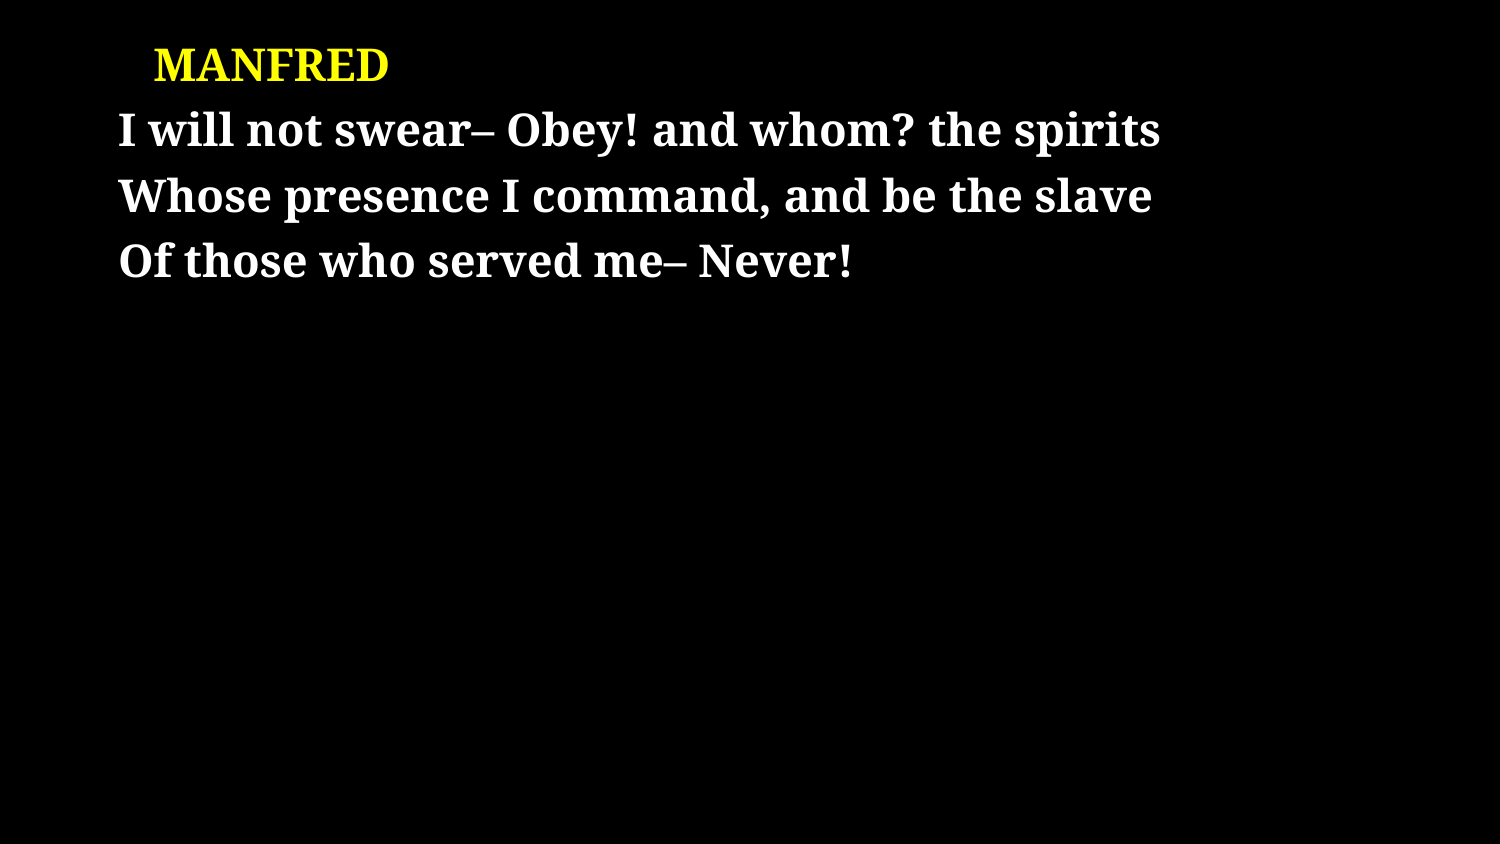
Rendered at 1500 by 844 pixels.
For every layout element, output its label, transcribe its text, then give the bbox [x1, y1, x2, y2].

title Manfred I will not swear– Obey! and whom? the spirits Whose presence I command, and be the slave Of those who served me– Never! [103, 17, 1397, 299]
